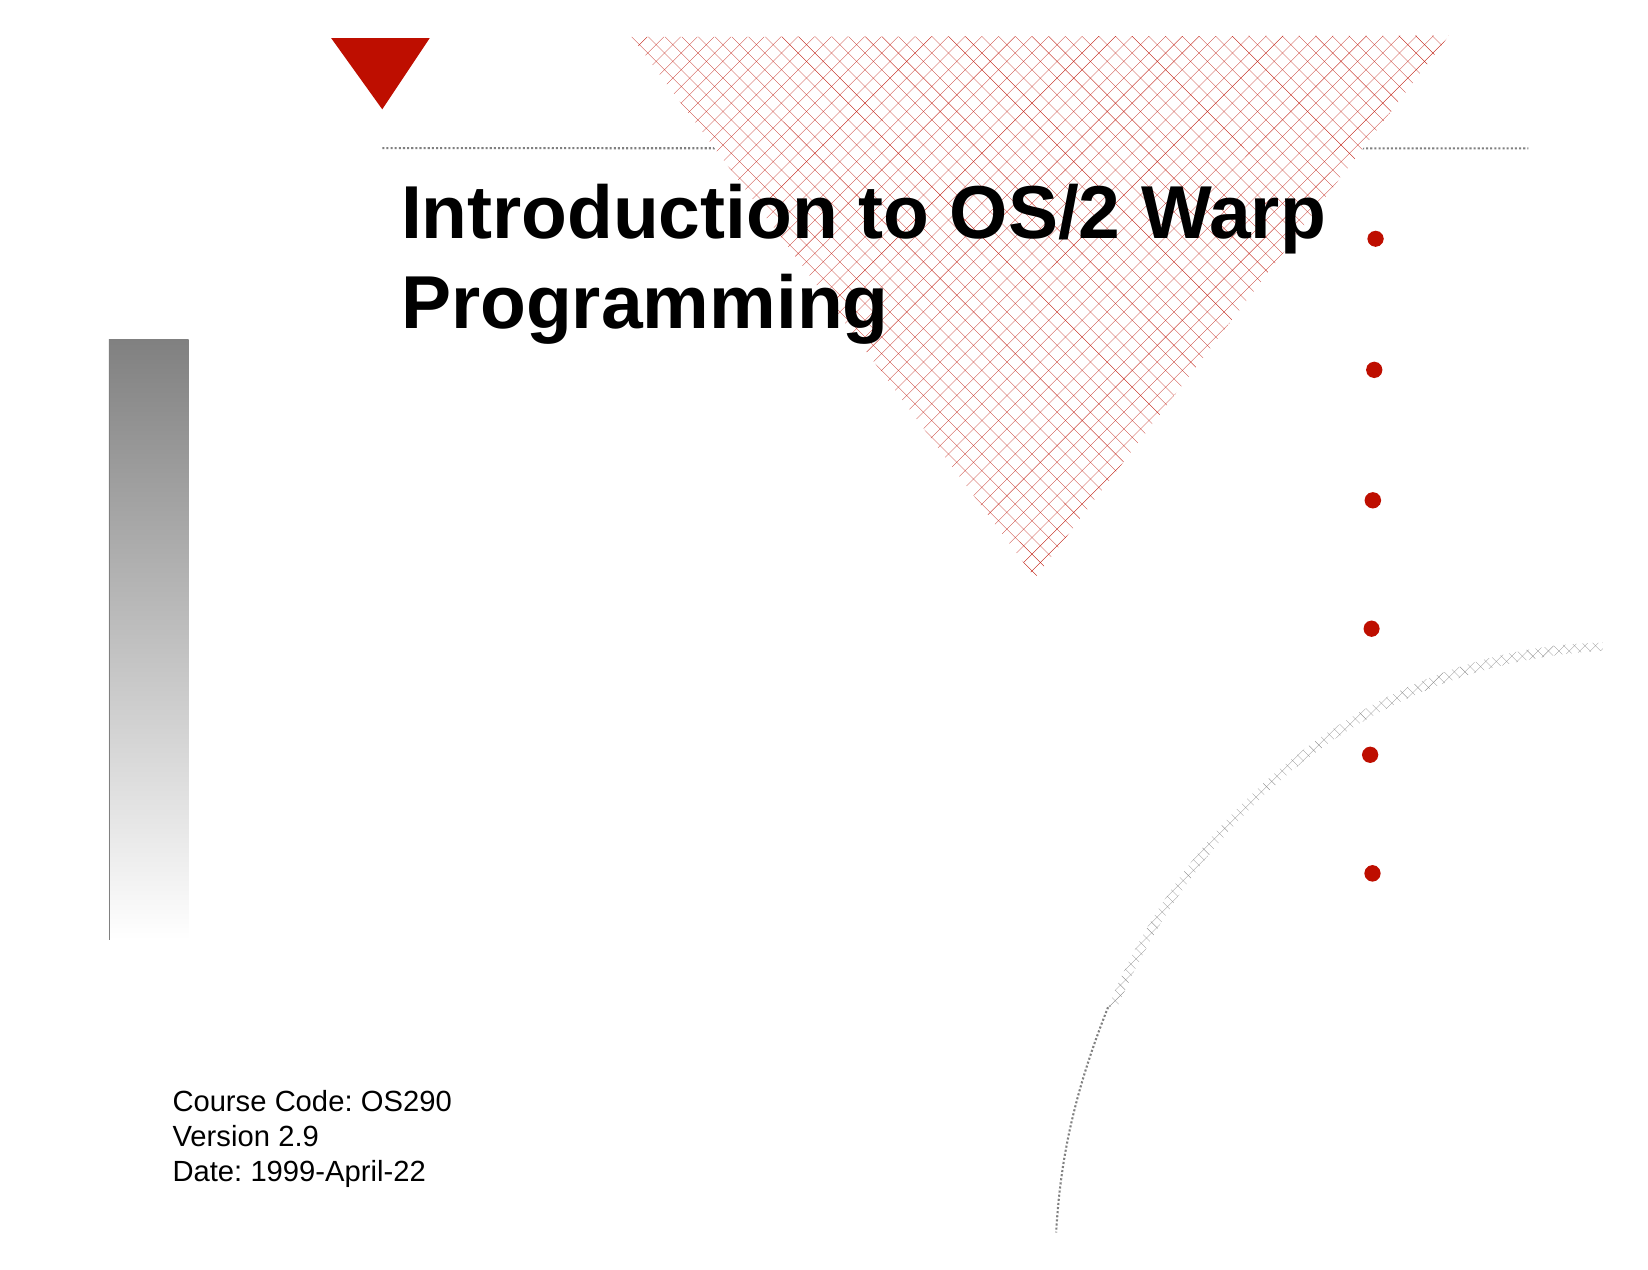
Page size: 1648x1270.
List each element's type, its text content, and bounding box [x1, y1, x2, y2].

title Introduction to OS/2 Warp Programming [386, 159, 1549, 348]
text_box Course Code: OS290 Version 2.9 Date: 1999-April-22 [157, 1075, 982, 1195]
